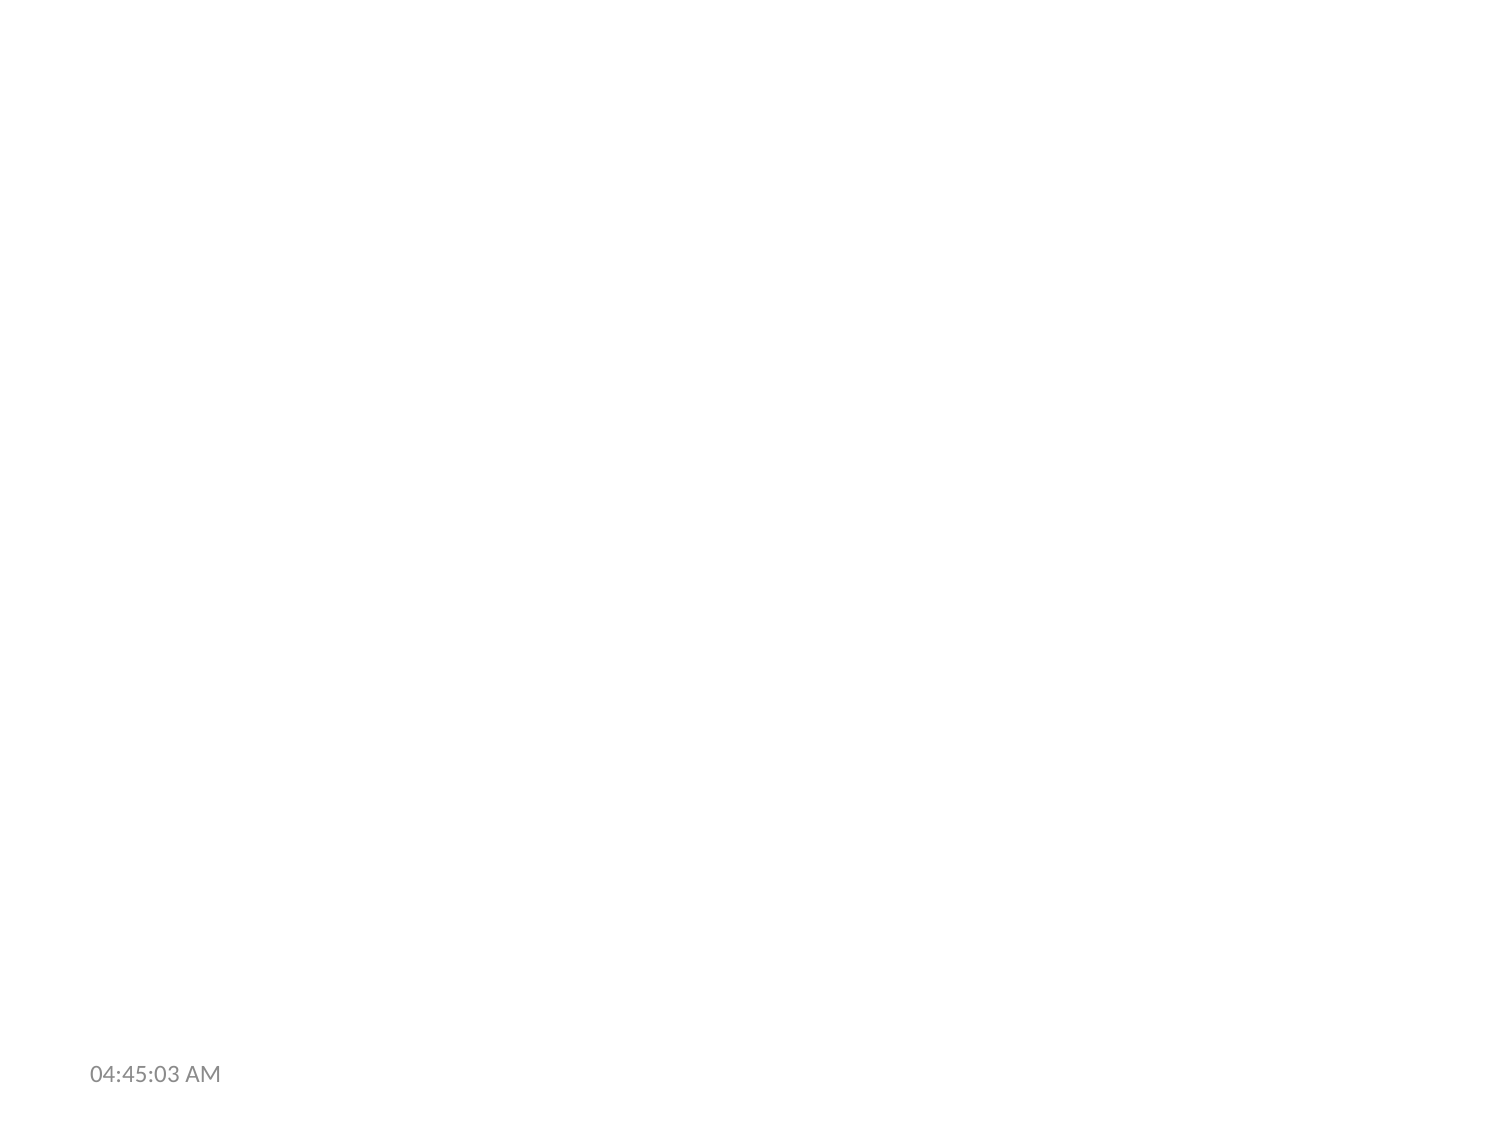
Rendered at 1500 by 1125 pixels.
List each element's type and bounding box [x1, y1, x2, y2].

slide_number [75, 1042, 425, 1103]
